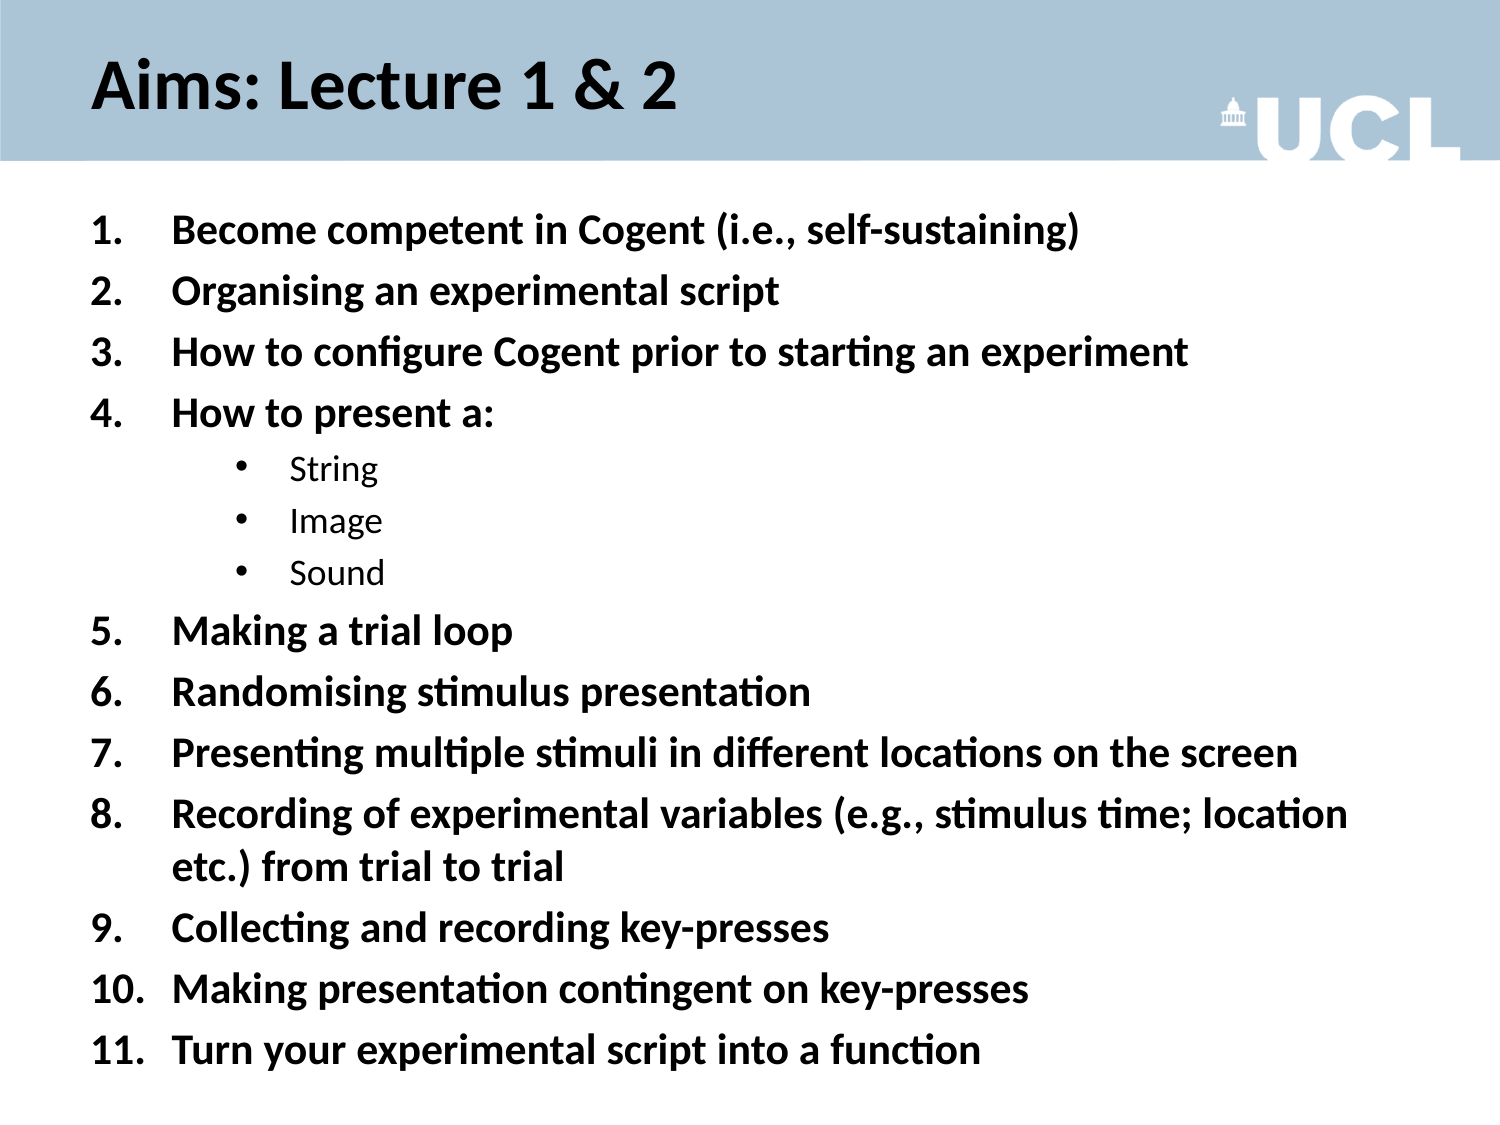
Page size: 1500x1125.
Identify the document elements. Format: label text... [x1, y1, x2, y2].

picture [0, 0, 1500, 161]
title Aims: Lecture 1 & 2 [76, 9, 1189, 152]
list Become competent in Cogent (i.e., self-sustaining) Organising an experimental script How to configure Cogent prior to starting an experiment How to present a: String Image Sound Making a trial loop Randomising stimulus presentation Presenting multiple stimuli in different locations on the screen Recording of experimental variables (e.g., stimulus time; location etc.) from trial to trial Collecting and recording key-presses Making presentation contingent on key-presses Turn your experimental script into a function [75, 192, 1425, 1091]
